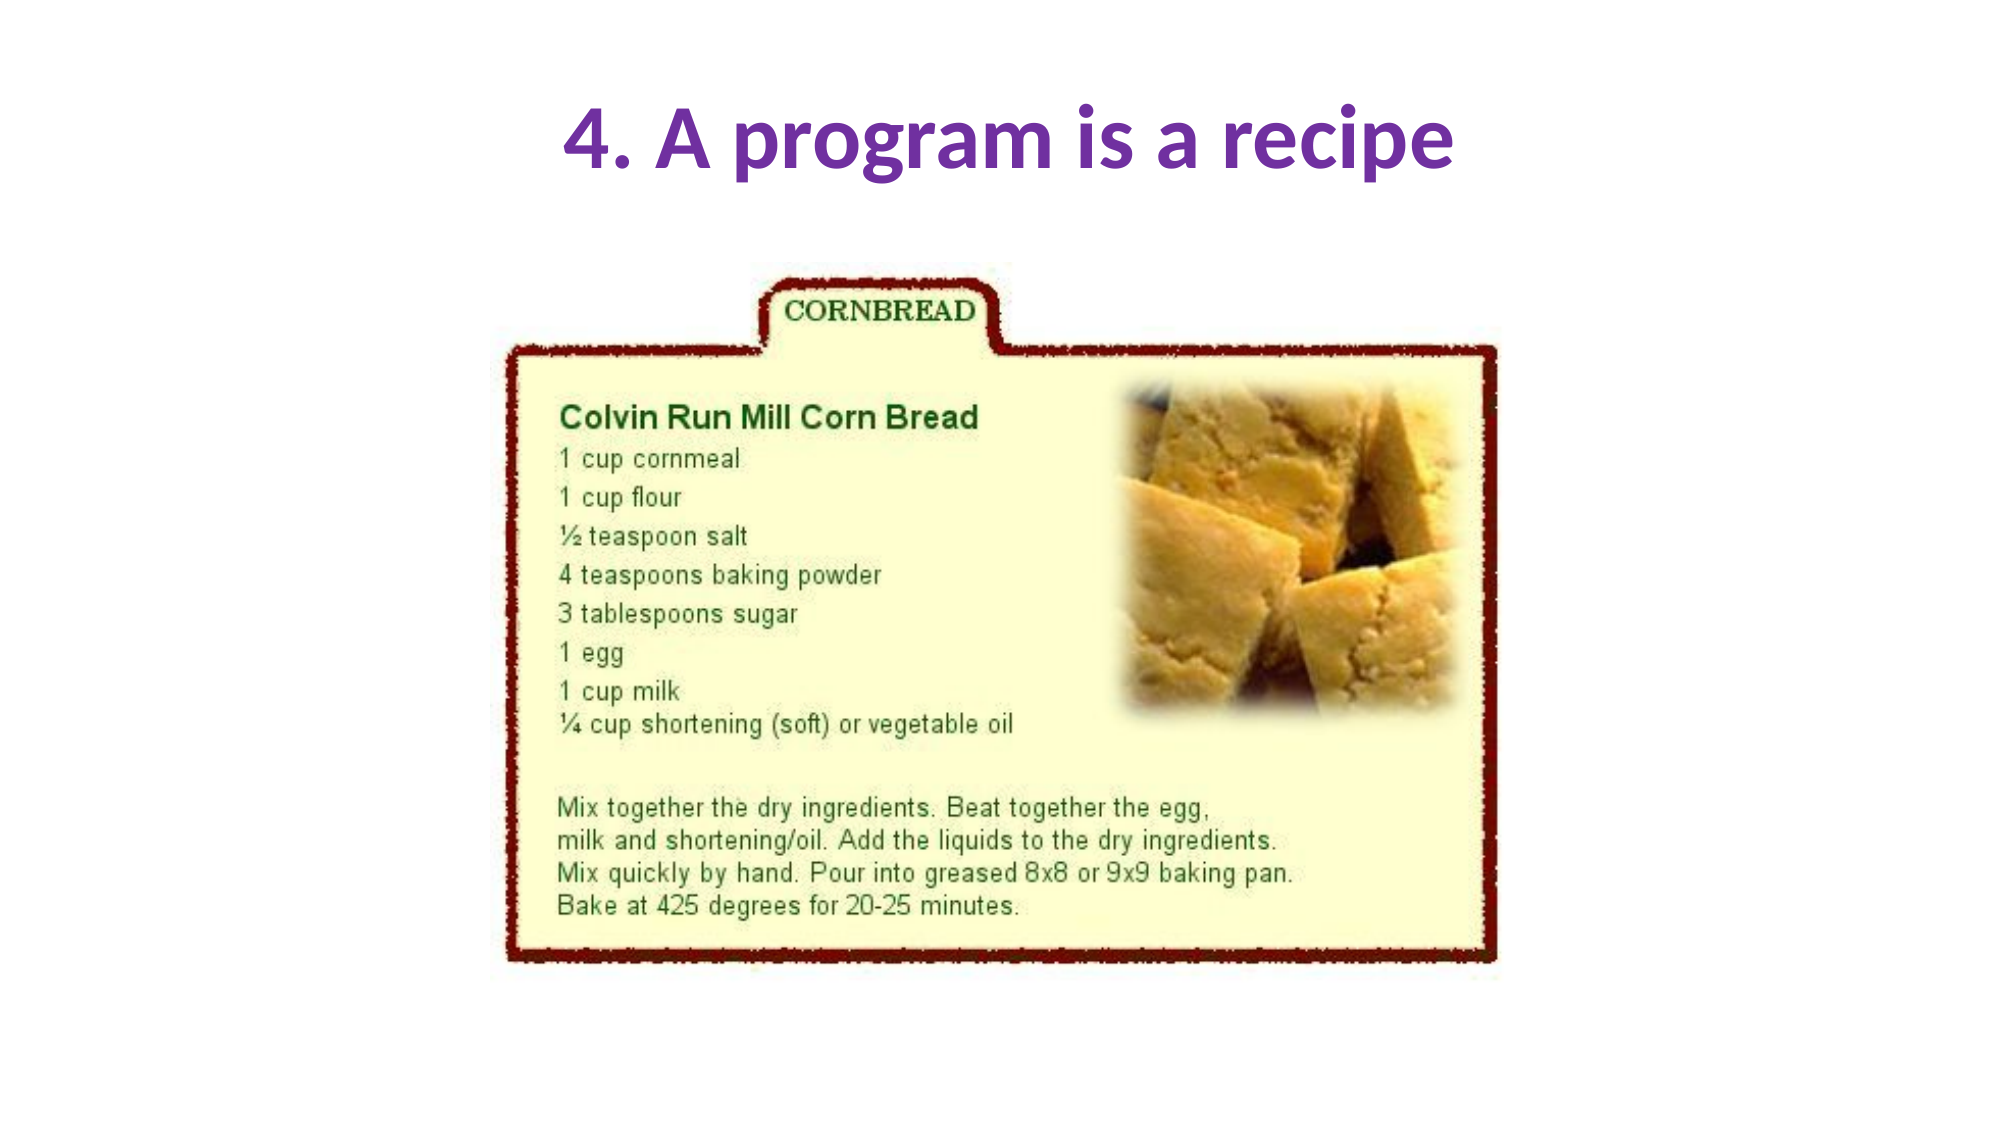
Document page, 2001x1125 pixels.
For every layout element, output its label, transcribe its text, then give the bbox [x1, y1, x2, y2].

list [490, 262, 1510, 1005]
title 4. A program is a recipe [324, 45, 1675, 233]
